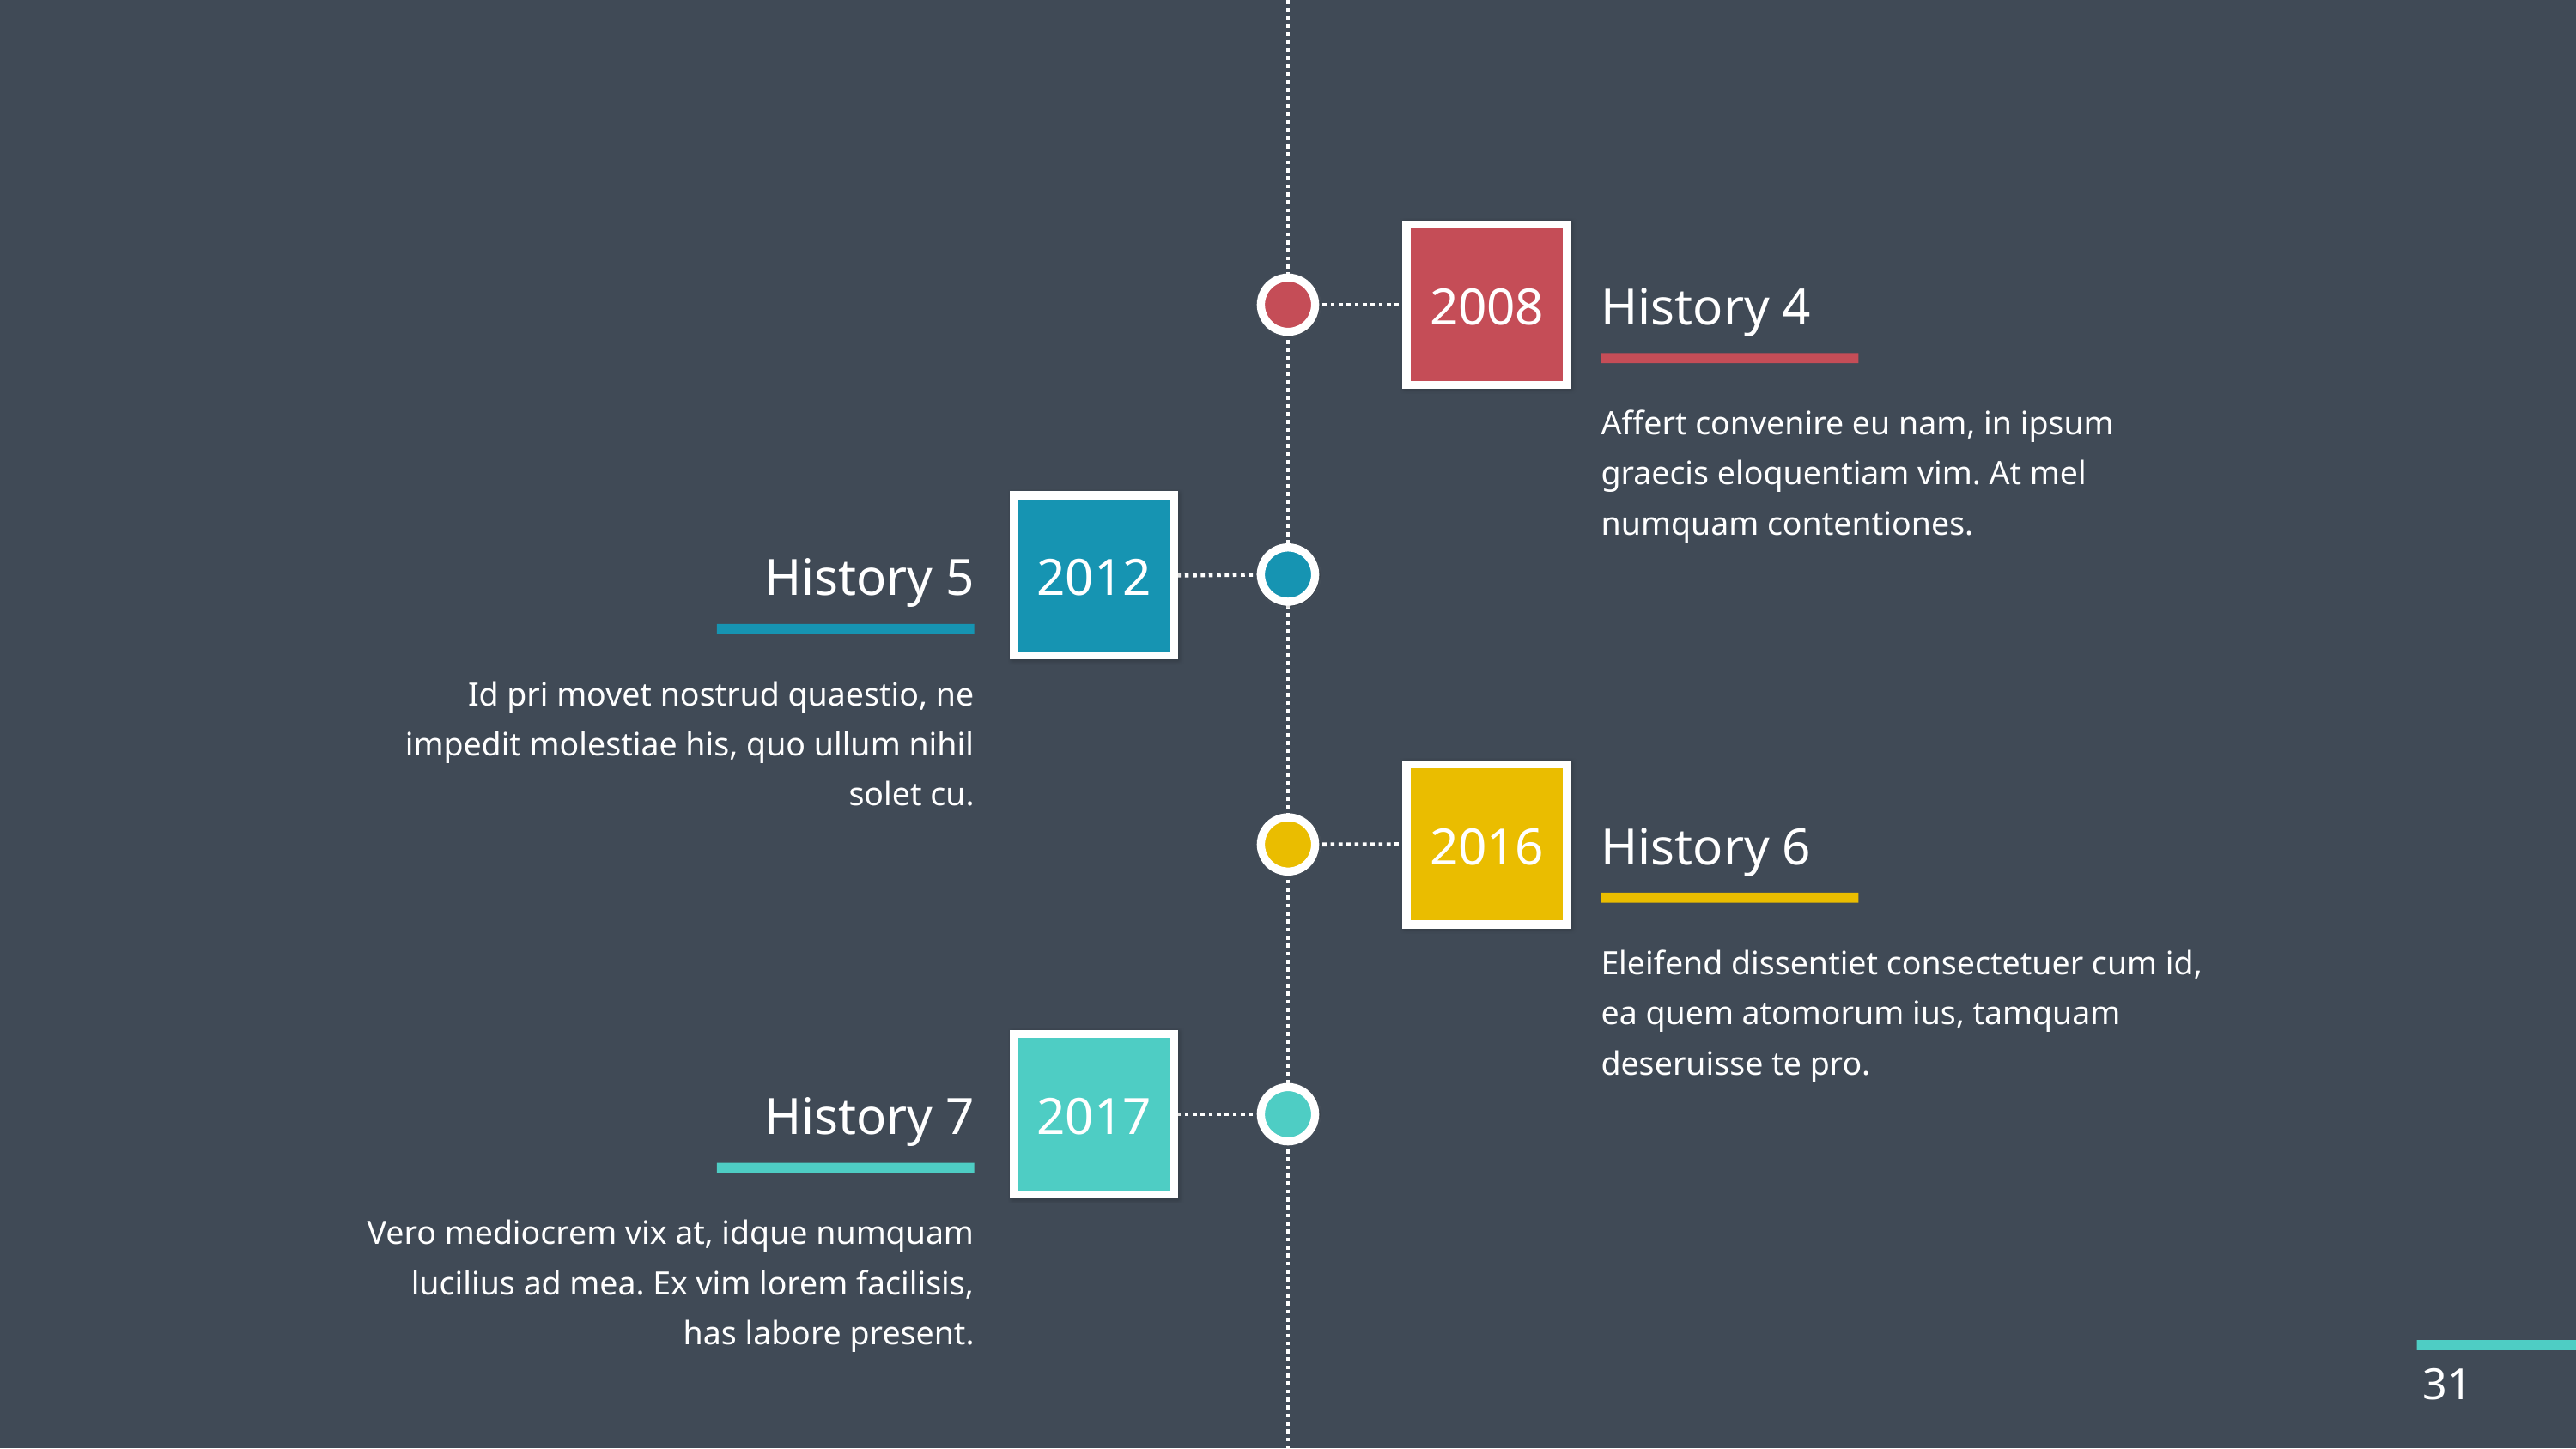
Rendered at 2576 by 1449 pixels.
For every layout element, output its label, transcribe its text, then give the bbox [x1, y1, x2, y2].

list Vero mediocrem vix at, idque numquam lucilius ad mea. Ex vim lorem facilisis, has labore present. [337, 1194, 987, 1403]
list History 7 [337, 1061, 987, 1167]
list History 4 [1588, 252, 2238, 358]
list History 6 [1588, 791, 2238, 897]
slide_number 31 [2409, 1351, 2576, 1421]
list 2012 [1011, 523, 1177, 628]
list 2008 [1403, 252, 1570, 358]
list Eleifend dissentiet consectetuer cum id, ea quem atomorum ius, tamquam deseruisse te pro. [1588, 924, 2238, 1133]
list Affert convenire eu nam, in ipsum graecis eloquentiam vim. At mel numquam contentiones. [1588, 385, 2238, 593]
list Id pri movet nostrud quaestio, ne impedit molestiae his, quo ullum nihil solet cu. [337, 655, 987, 864]
list 2017 [1011, 1061, 1177, 1167]
list History 5 [337, 523, 987, 628]
list 2016 [1403, 791, 1570, 897]
